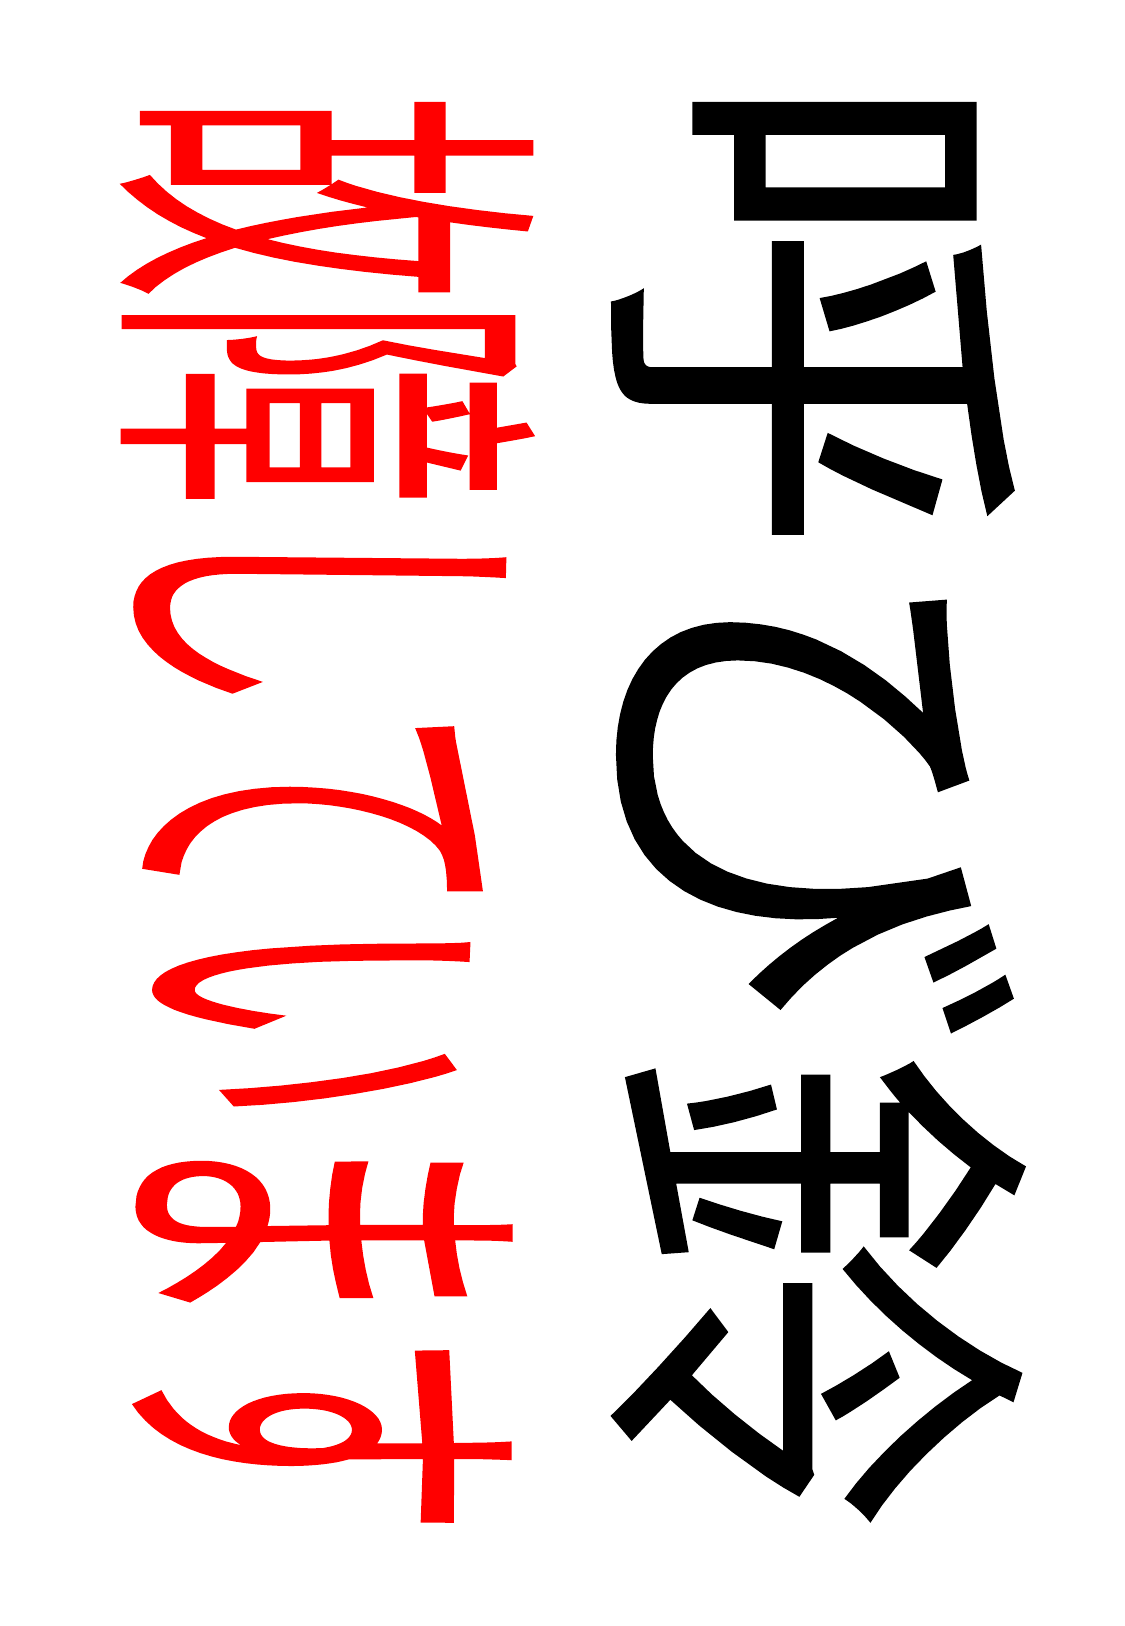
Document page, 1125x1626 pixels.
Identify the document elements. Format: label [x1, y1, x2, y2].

text_box [119, 101, 1027, 1524]
